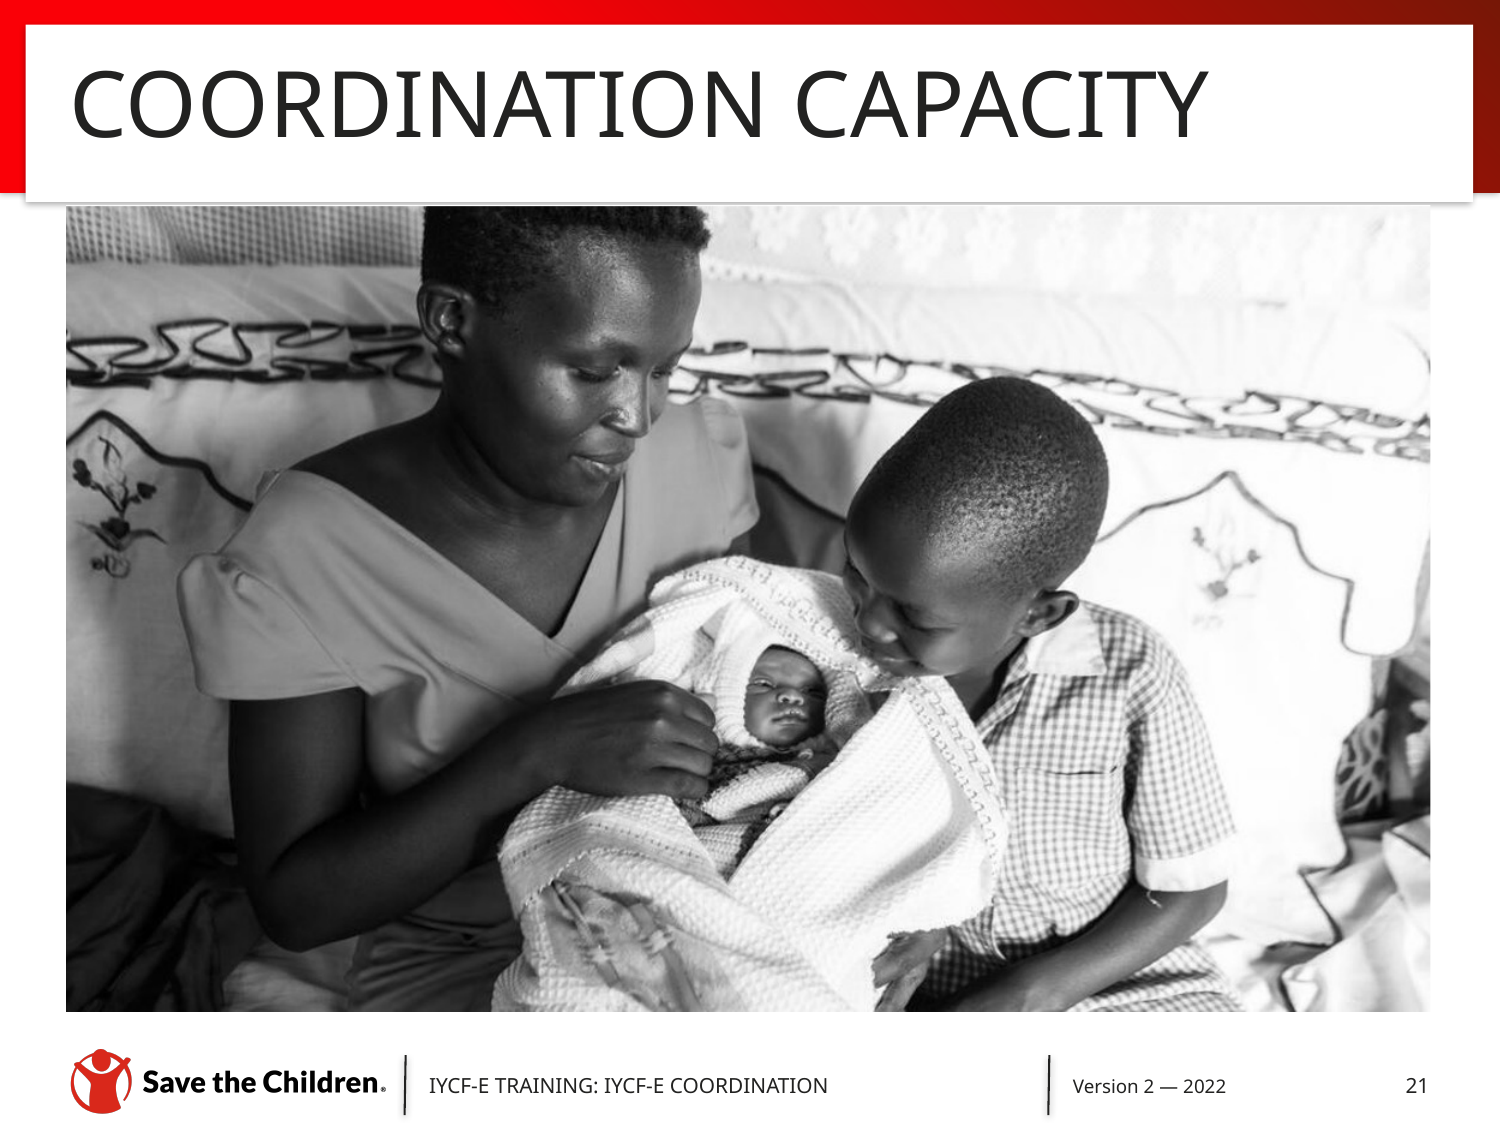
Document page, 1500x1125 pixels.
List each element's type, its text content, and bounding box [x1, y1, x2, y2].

slide_number 21 [1318, 1056, 1445, 1117]
title COORDINATION CAPACITY [69, 62, 1429, 284]
footer IYCF-E TRAINING: IYCF-E COORDINATION [414, 1056, 1042, 1117]
slide_number Version 2 — 2022 [1057, 1056, 1318, 1117]
picture [59, 1037, 400, 1125]
picture [66, 205, 1431, 1012]
